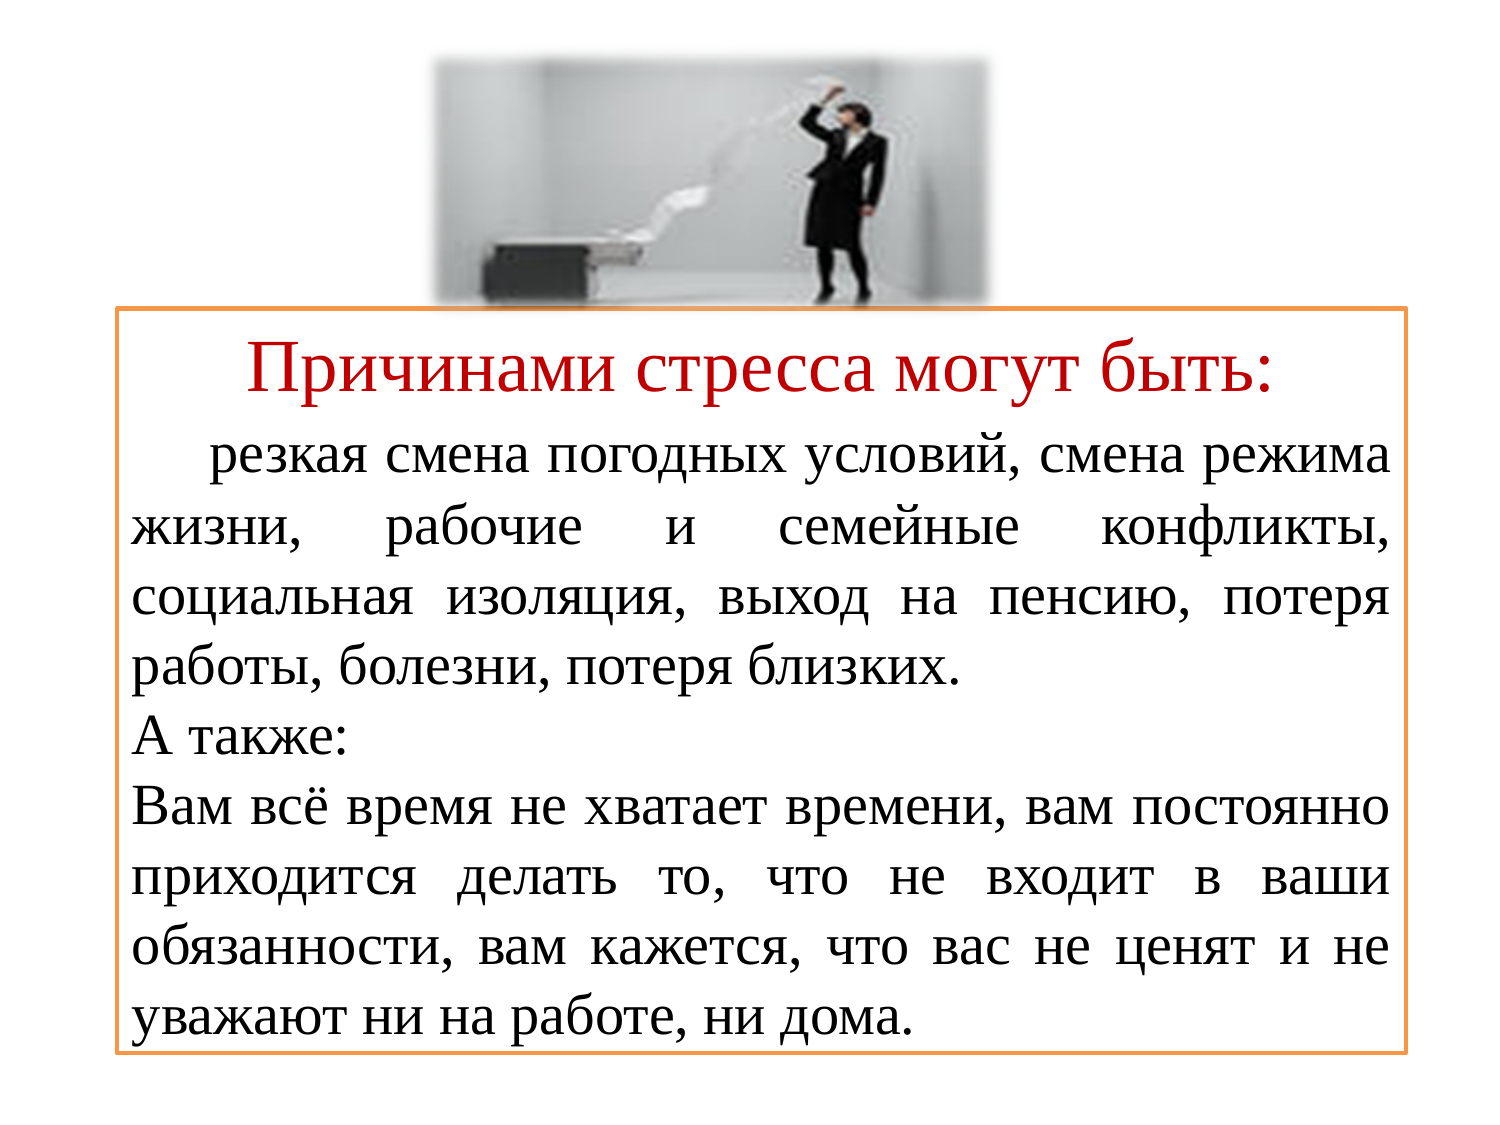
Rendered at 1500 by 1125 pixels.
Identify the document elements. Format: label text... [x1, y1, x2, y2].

text_box Причинами стресса могут быть: резкая смена погодных условий, смена режима жизни, рабочие и семейные конфликты, социальная изоляция, выход на пенсию, потеря работы, болезни, потеря близких. А также: Вам всё время не хватает времени, вам постоянно приходится делать то, что не входит в ваши обязанности, вам кажется, что вас не ценят и не уважают ни на работе, ни дома. [115, 306, 1408, 1055]
picture [417, 41, 1007, 324]
